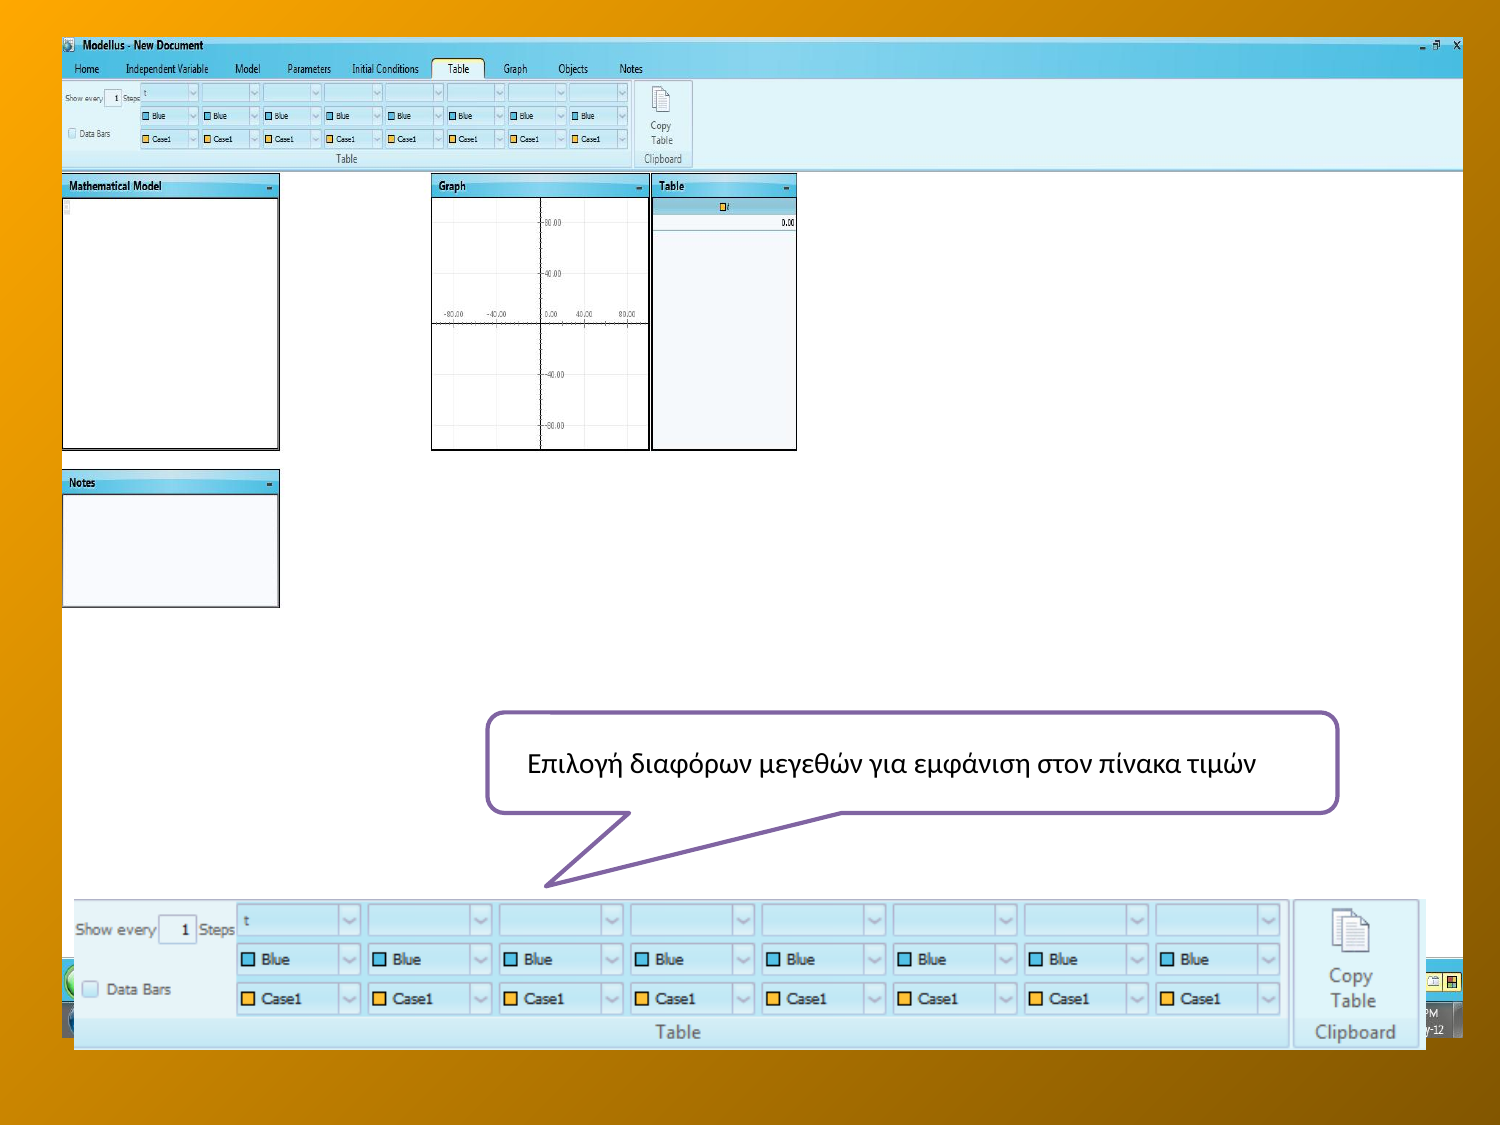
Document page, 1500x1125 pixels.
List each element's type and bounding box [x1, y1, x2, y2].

picture [73, 899, 1427, 1051]
list [62, 37, 1463, 1038]
